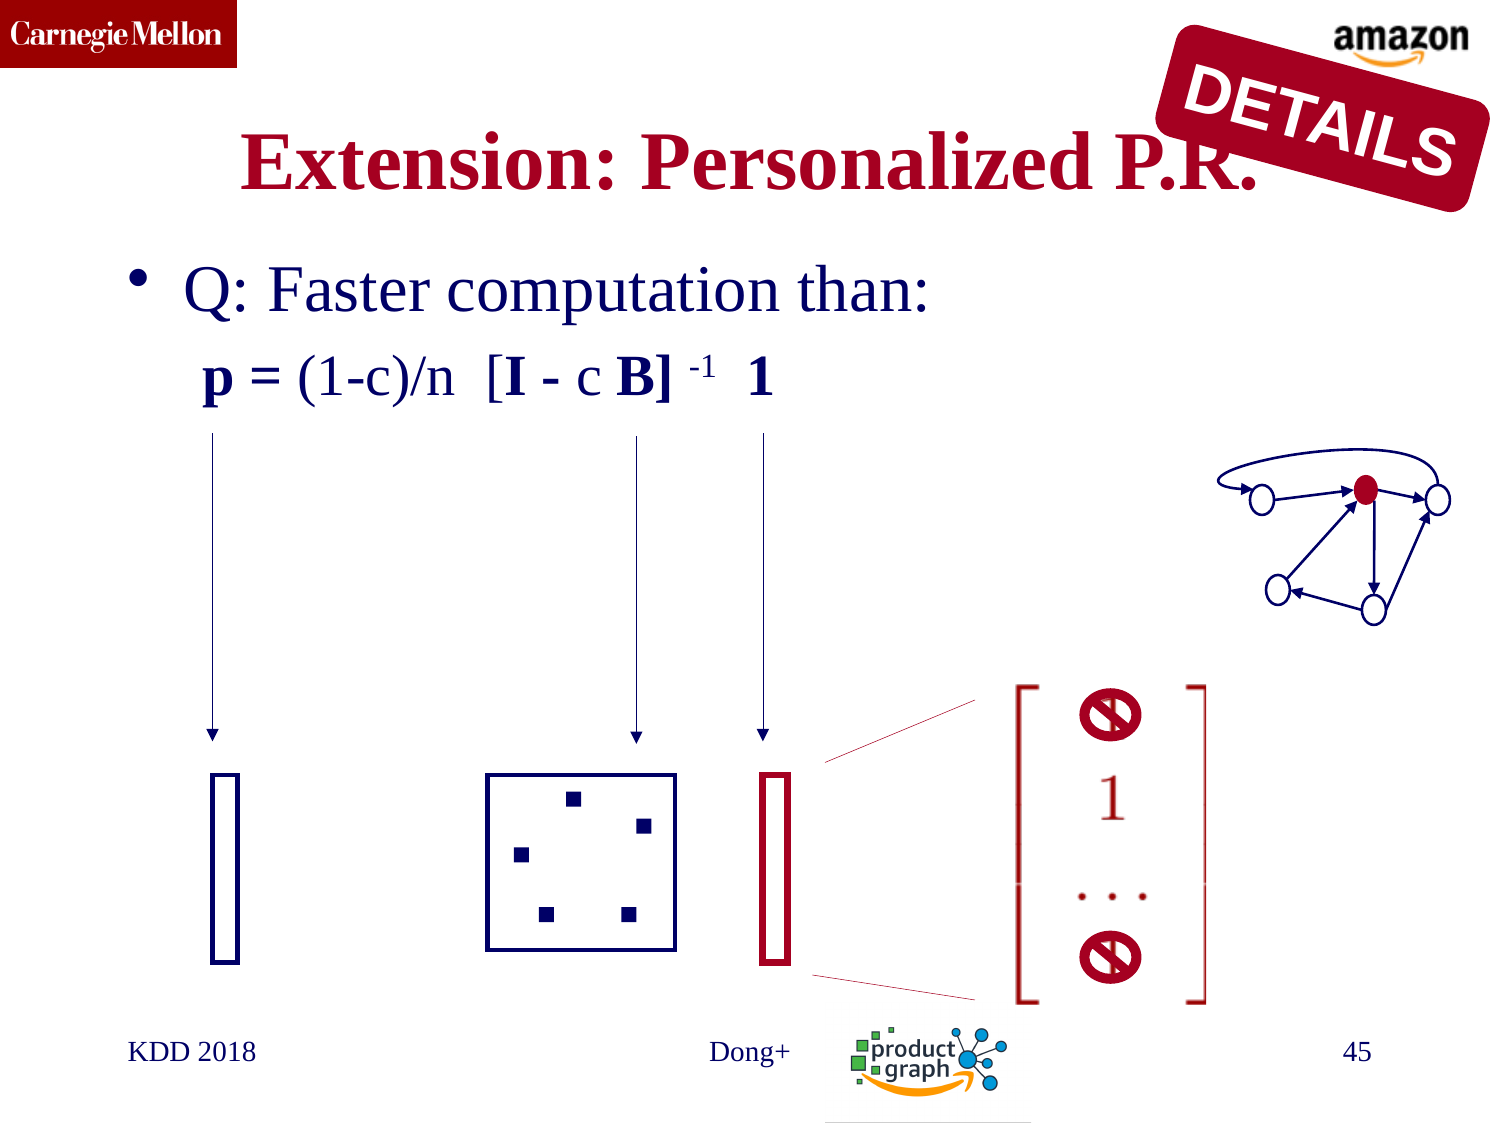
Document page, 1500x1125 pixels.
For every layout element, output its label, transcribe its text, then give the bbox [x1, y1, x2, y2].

title Extension: Personalized P.R. [112, 99, 1388, 213]
slide_number KDD 2018 [112, 1024, 426, 1101]
slide_number 45 [1074, 1024, 1388, 1101]
picture [1014, 683, 1207, 1005]
text_box [762, 774, 788, 963]
text_box [212, 774, 238, 963]
picture [1322, 4, 1484, 88]
footer Dong+ [512, 1024, 988, 1101]
list Q: Faster computation than: p = (1-c)/n [I - c B] -1 1 [112, 237, 1388, 1001]
text_box DETAILS [1155, 24, 1490, 213]
picture [0, 0, 237, 68]
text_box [1249, 474, 1451, 626]
text_box [487, 774, 675, 950]
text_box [513, 791, 652, 923]
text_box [824, 699, 976, 763]
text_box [812, 974, 976, 1001]
